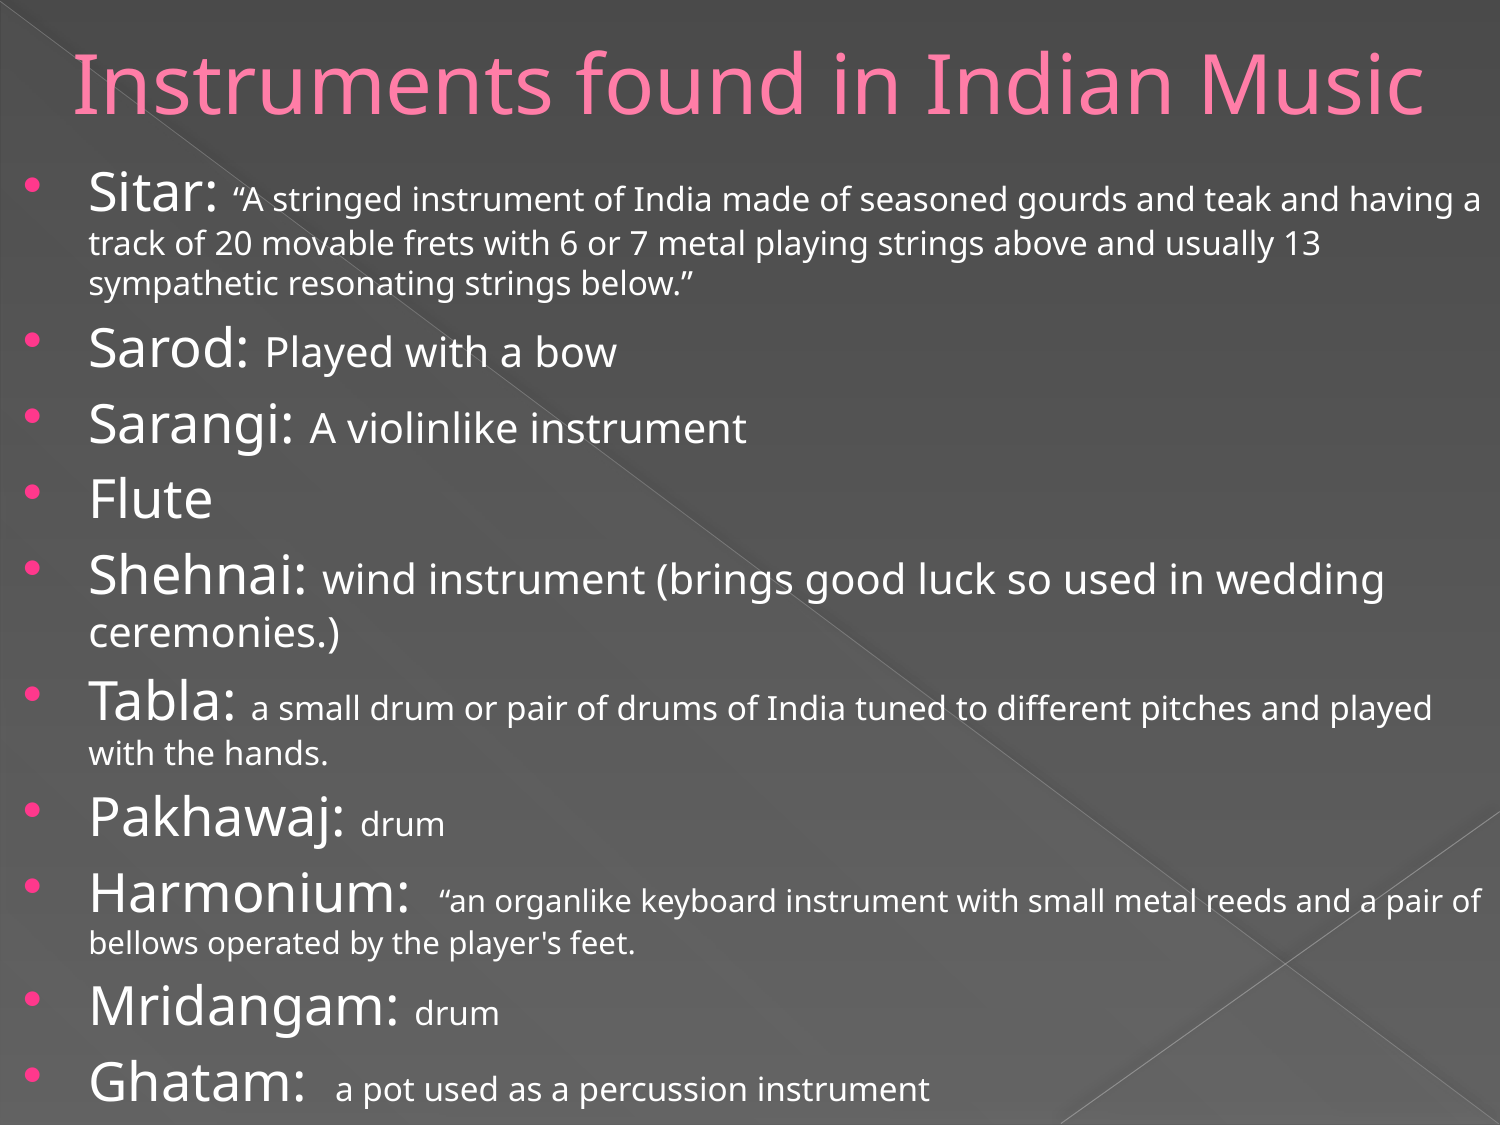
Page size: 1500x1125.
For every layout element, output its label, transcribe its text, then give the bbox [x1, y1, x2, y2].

list Sitar: “A stringed instrument of India made of seasoned gourds and teak and having a track of 20 movable frets with 6 or 7 metal playing strings above and usually 13 sympathetic resonating strings below.” Sarod: Played with a bow Sarangi: A violinlike instrument Flute Shehnai: wind instrument (brings good luck so used in wedding ceremonies.) Tabla: a small drum or pair of drums of India tuned to different pitches and played with the hands. Pakhawaj: drum Harmonium: “an organlike keyboard instrument with small metal reeds and a pair of bellows operated by the player's feet. Mridangam: drum Ghatam: a pot used as a percussion instrument [0, 149, 1500, 1125]
title Instruments found in Indian Music [0, 0, 1500, 149]
